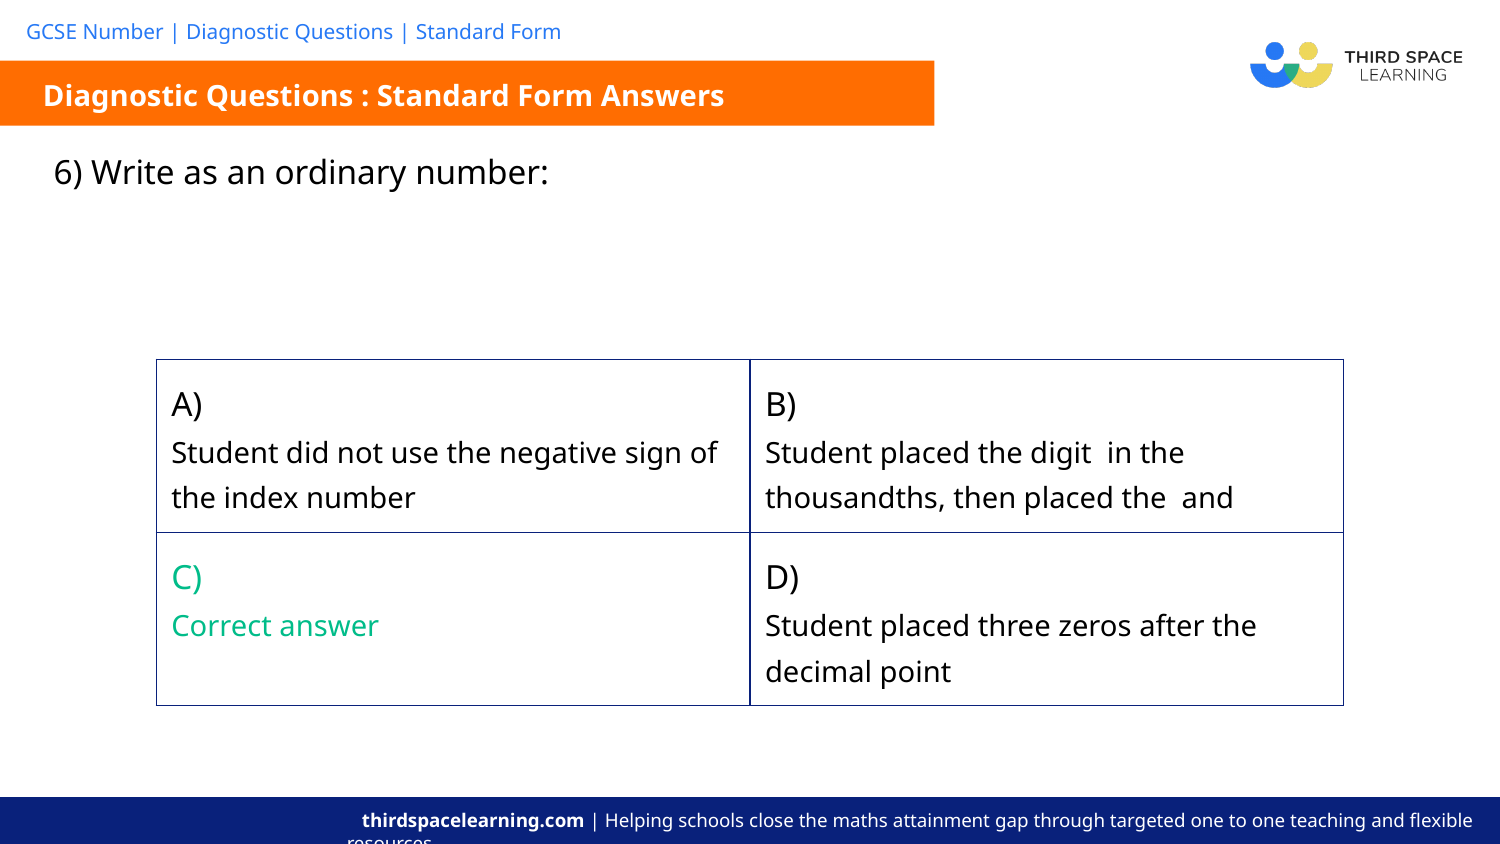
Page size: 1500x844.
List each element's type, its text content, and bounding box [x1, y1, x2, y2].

picture [1250, 33, 1465, 99]
text_box Diagnostic Questions : Standard Form Answers [27, 61, 778, 127]
